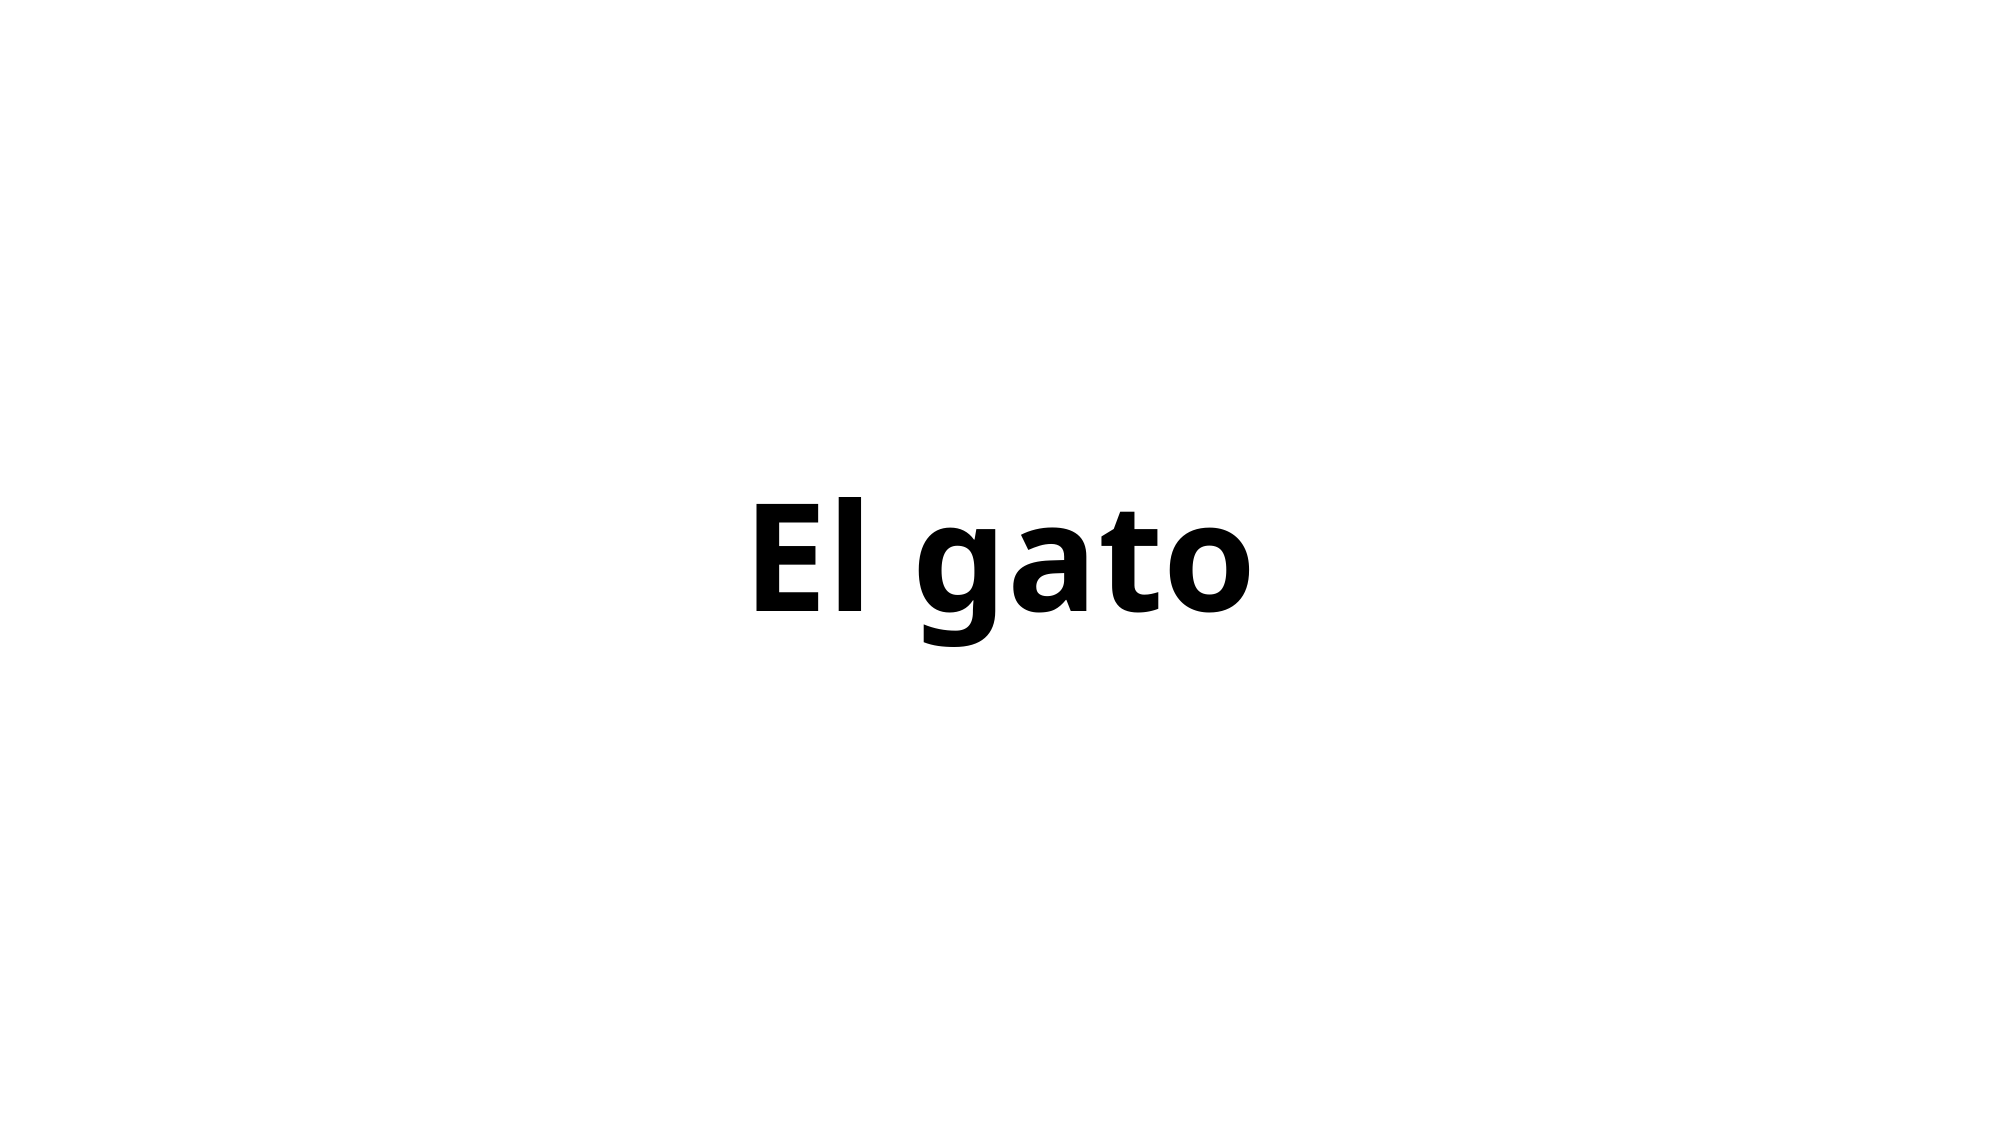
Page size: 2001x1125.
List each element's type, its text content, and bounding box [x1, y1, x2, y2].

title El gato [137, 453, 1863, 672]
